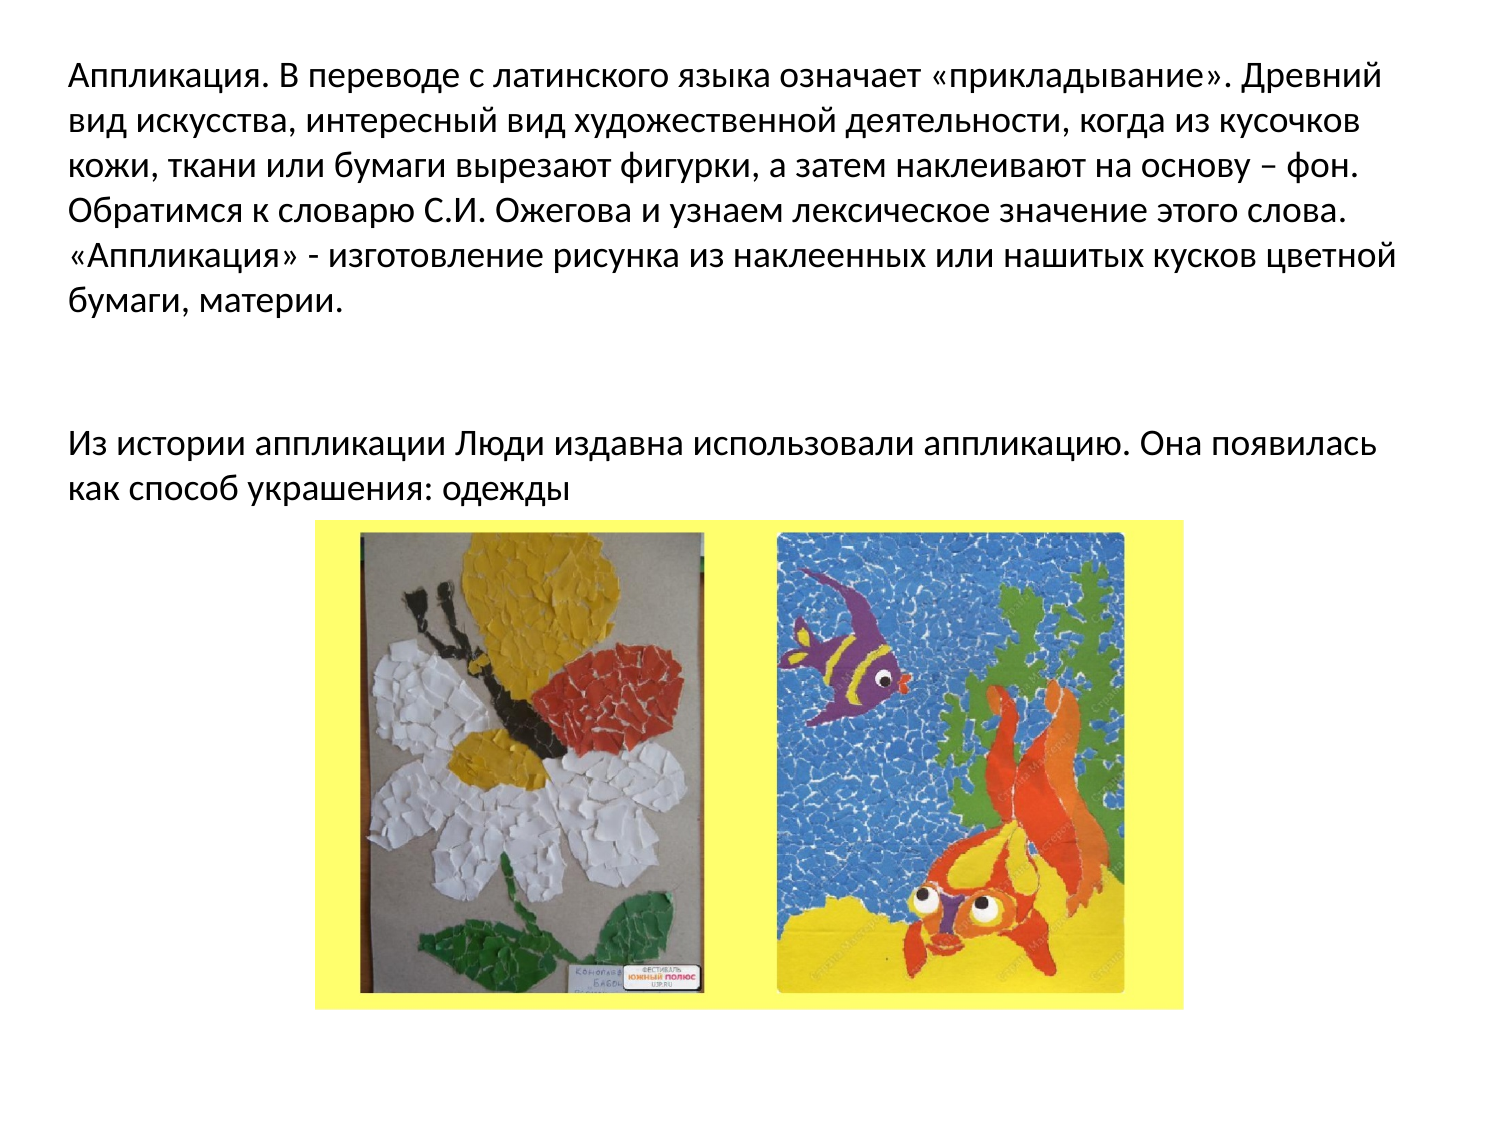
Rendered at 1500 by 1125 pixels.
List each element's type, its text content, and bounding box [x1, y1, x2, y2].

text_box Аппликация. В переводе с латинского языка означает «прикладывание». Древний вид искусства, интересный вид художественной деятельности, когда из кусочков кожи, ткани или бумаги вырезают фигурки, а затем наклеивают на основу – фон. Обратимся к словарю С.И. Ожегова и узнаем лексическое значение этого слова. «Аппликация» - изготовление рисунка из наклеенных или нашитых кусков цветной бумаги, материи. [53, 42, 1447, 328]
text_box Из истории аппликации Люди издавна использовали аппликацию. Она появилась как способ украшения: одежды [53, 365, 1412, 516]
picture [315, 520, 1185, 1010]
